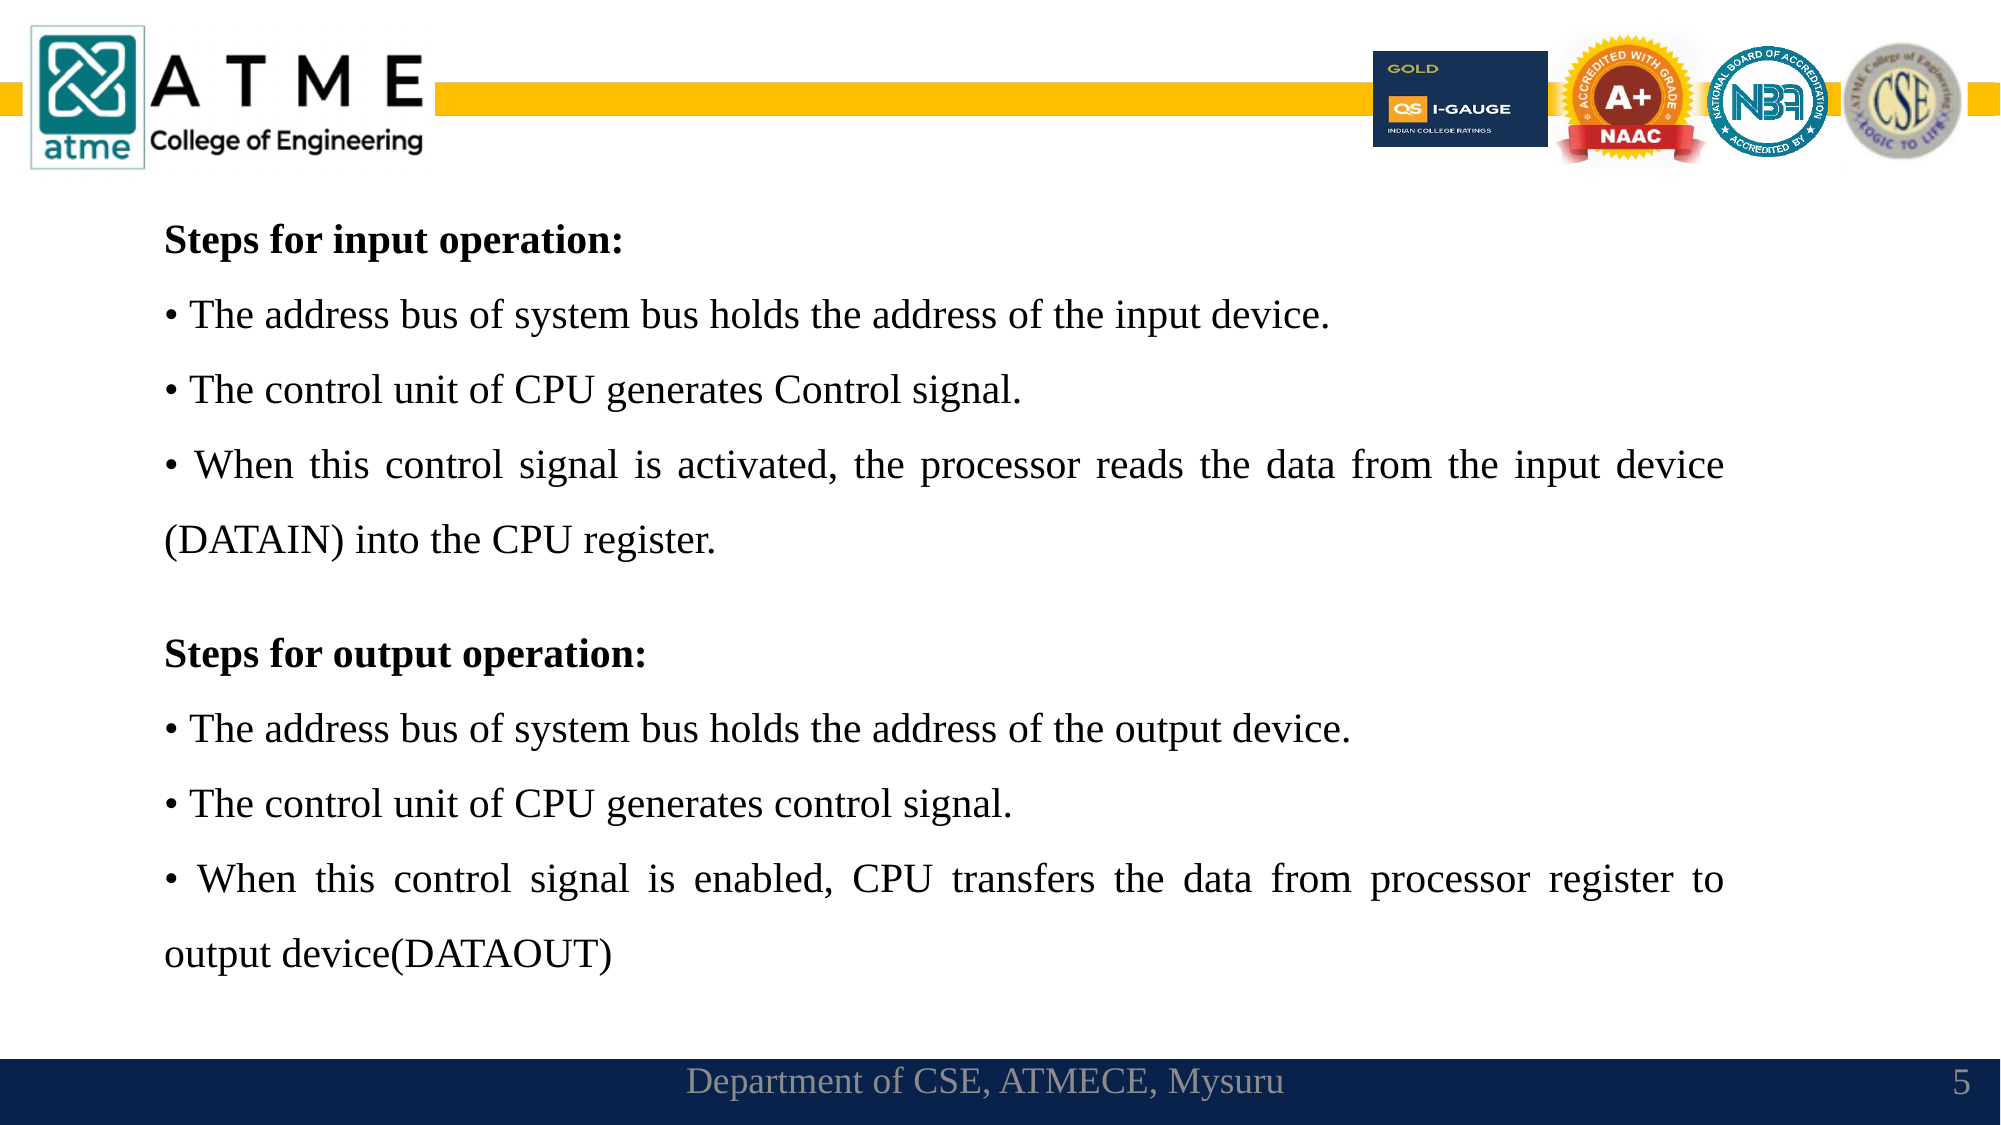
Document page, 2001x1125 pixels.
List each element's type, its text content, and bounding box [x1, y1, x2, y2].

picture [0, 1059, 2001, 1125]
text_box Steps for input operation: • The address bus of system bus holds the address of the input device. • The control unit of CPU generates Control signal. • When this control signal is activated, the processor reads the data from the input device (DATAIN) into the CPU register. [149, 179, 1742, 570]
text_box Steps for output operation: • The address bus of system bus holds the address of the output device. • The control unit of CPU generates control signal. • When this control signal is enabled, CPU transfers the data from processor register to output device(DATAOUT) [149, 593, 1742, 983]
footer Department of CSE, ATMECE, Mysuru [501, 1056, 1470, 1102]
picture [1840, 26, 1968, 176]
picture [1373, 20, 1828, 179]
picture [22, 15, 435, 178]
slide_number 5 [1511, 1057, 1972, 1103]
